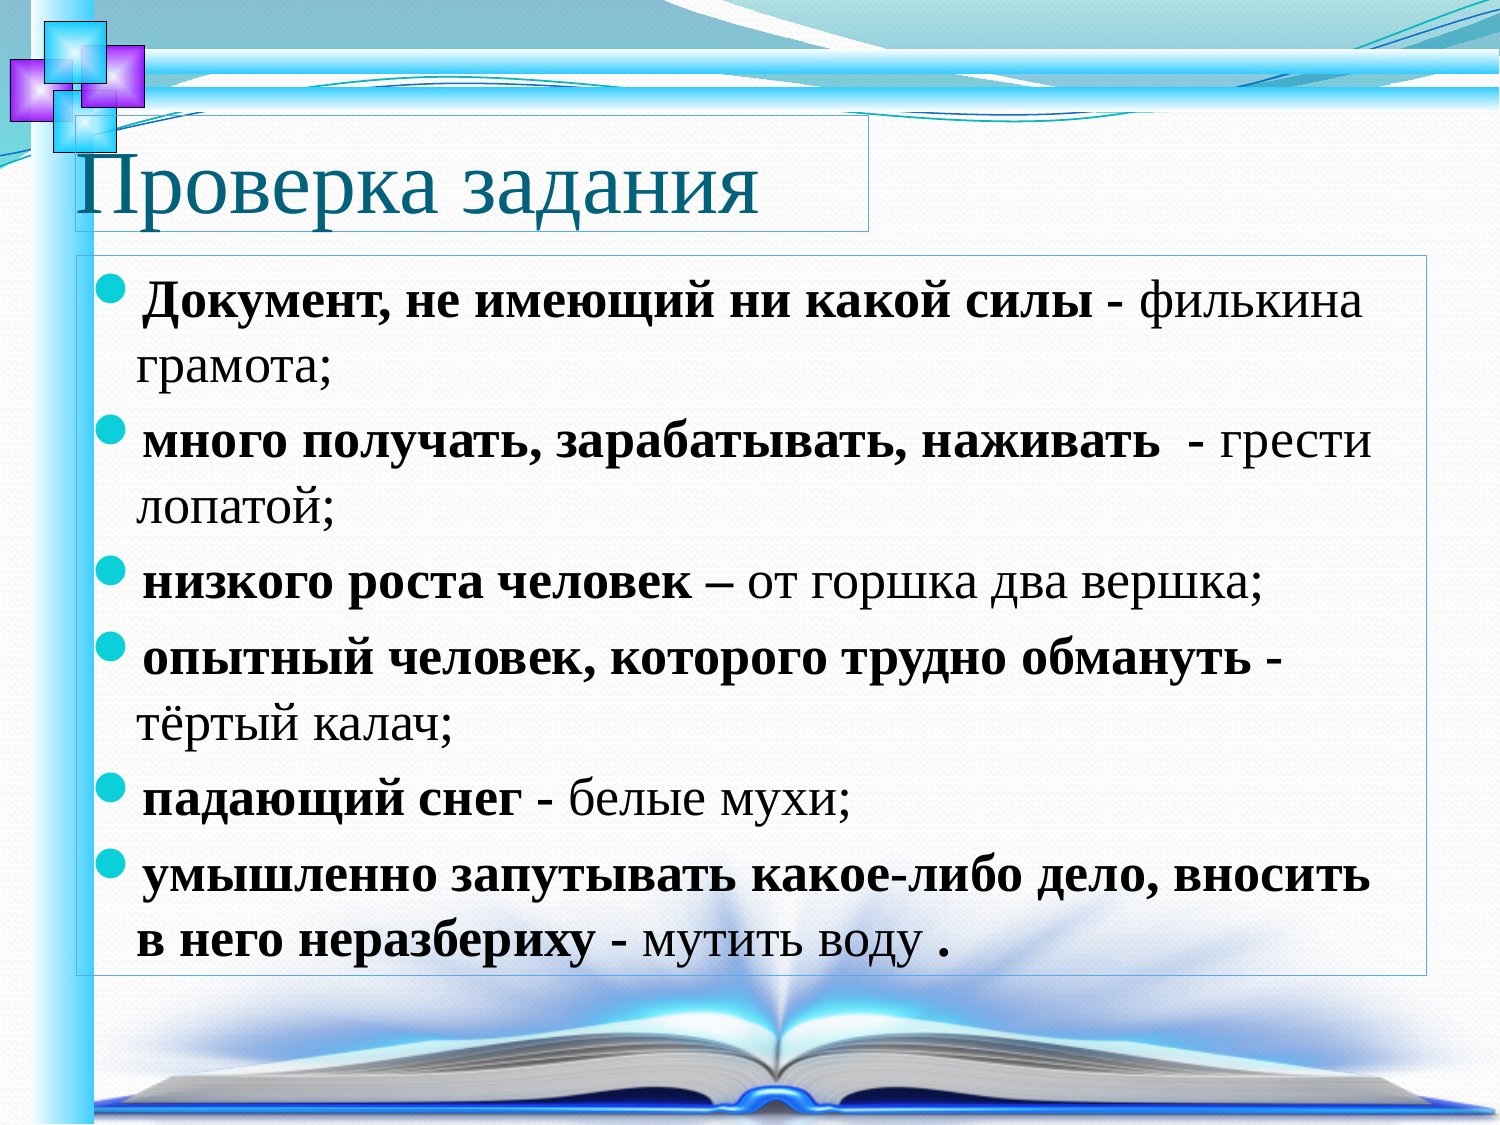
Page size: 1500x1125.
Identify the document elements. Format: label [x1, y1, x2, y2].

text_box [9, 0, 1500, 1124]
